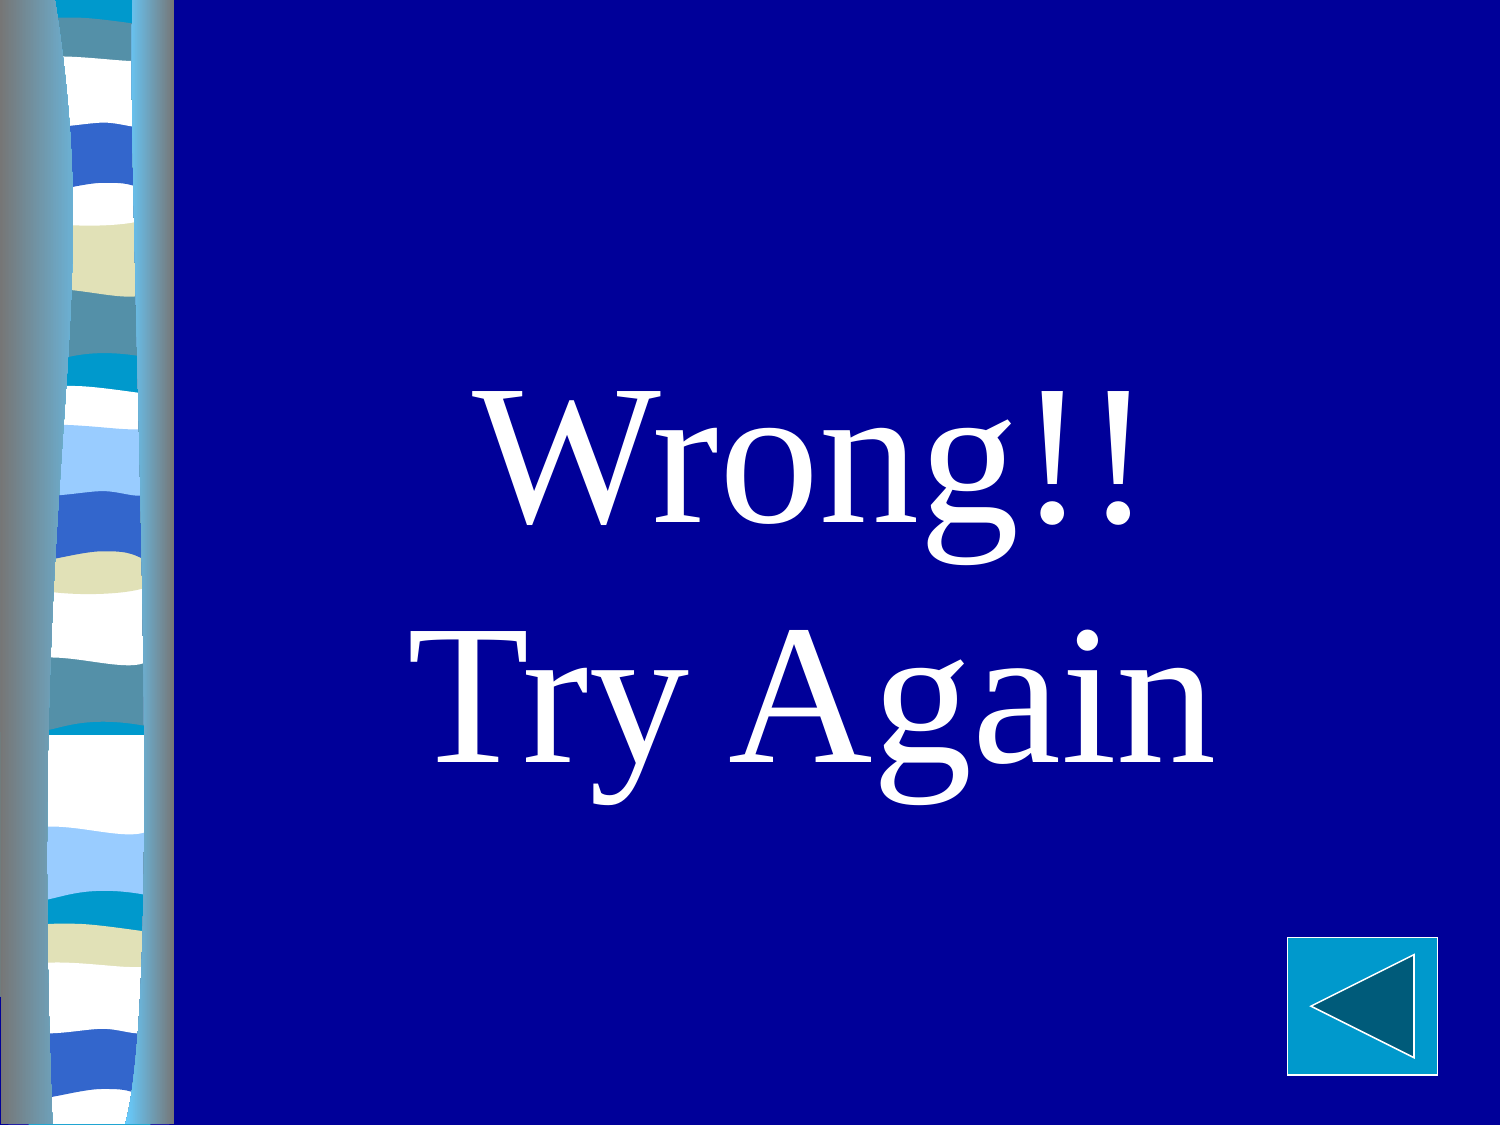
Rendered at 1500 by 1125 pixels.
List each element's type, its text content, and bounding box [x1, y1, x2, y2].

text_box [1287, 937, 1438, 1075]
title Wrong!! Try Again [0, 0, 1500, 1125]
